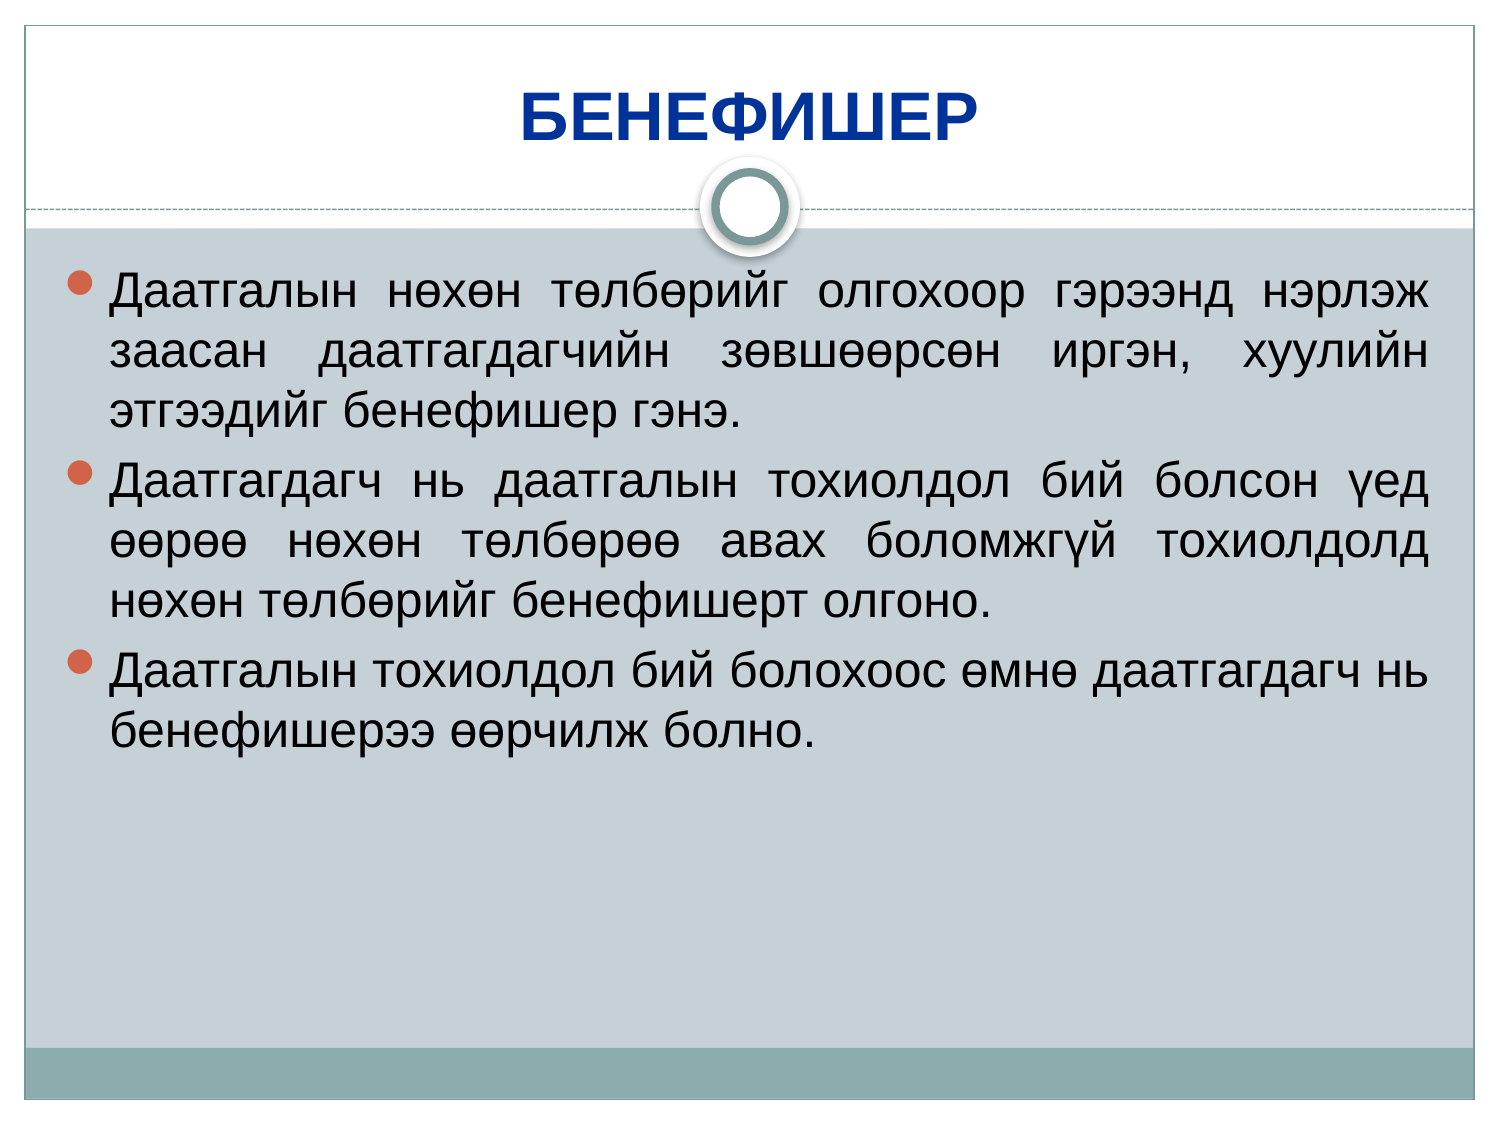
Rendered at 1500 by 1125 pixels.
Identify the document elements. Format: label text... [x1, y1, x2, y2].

title БЕНЕФИШЕР [49, 37, 1450, 162]
list Даатгалын нөхөн төлбөрийг олгохоор гэрээнд нэрлэж заасан даатгагдагчийн зөвшөөрсөн иргэн, хуулийн этгээдийг бенефишер гэнэ. Даатгагдагч нь даатгалын тохиолдол бий болсон үед өөрөө нөхөн төлбөрөө авах боломжгүй тохиолдолд нөхөн төлбөрийг бенефишерт олгоно. Даатгалын тохиолдол бий болохоос өмнө даатгагдагч нь бенефишерээ өөрчилж болно. [49, 250, 1445, 1001]
